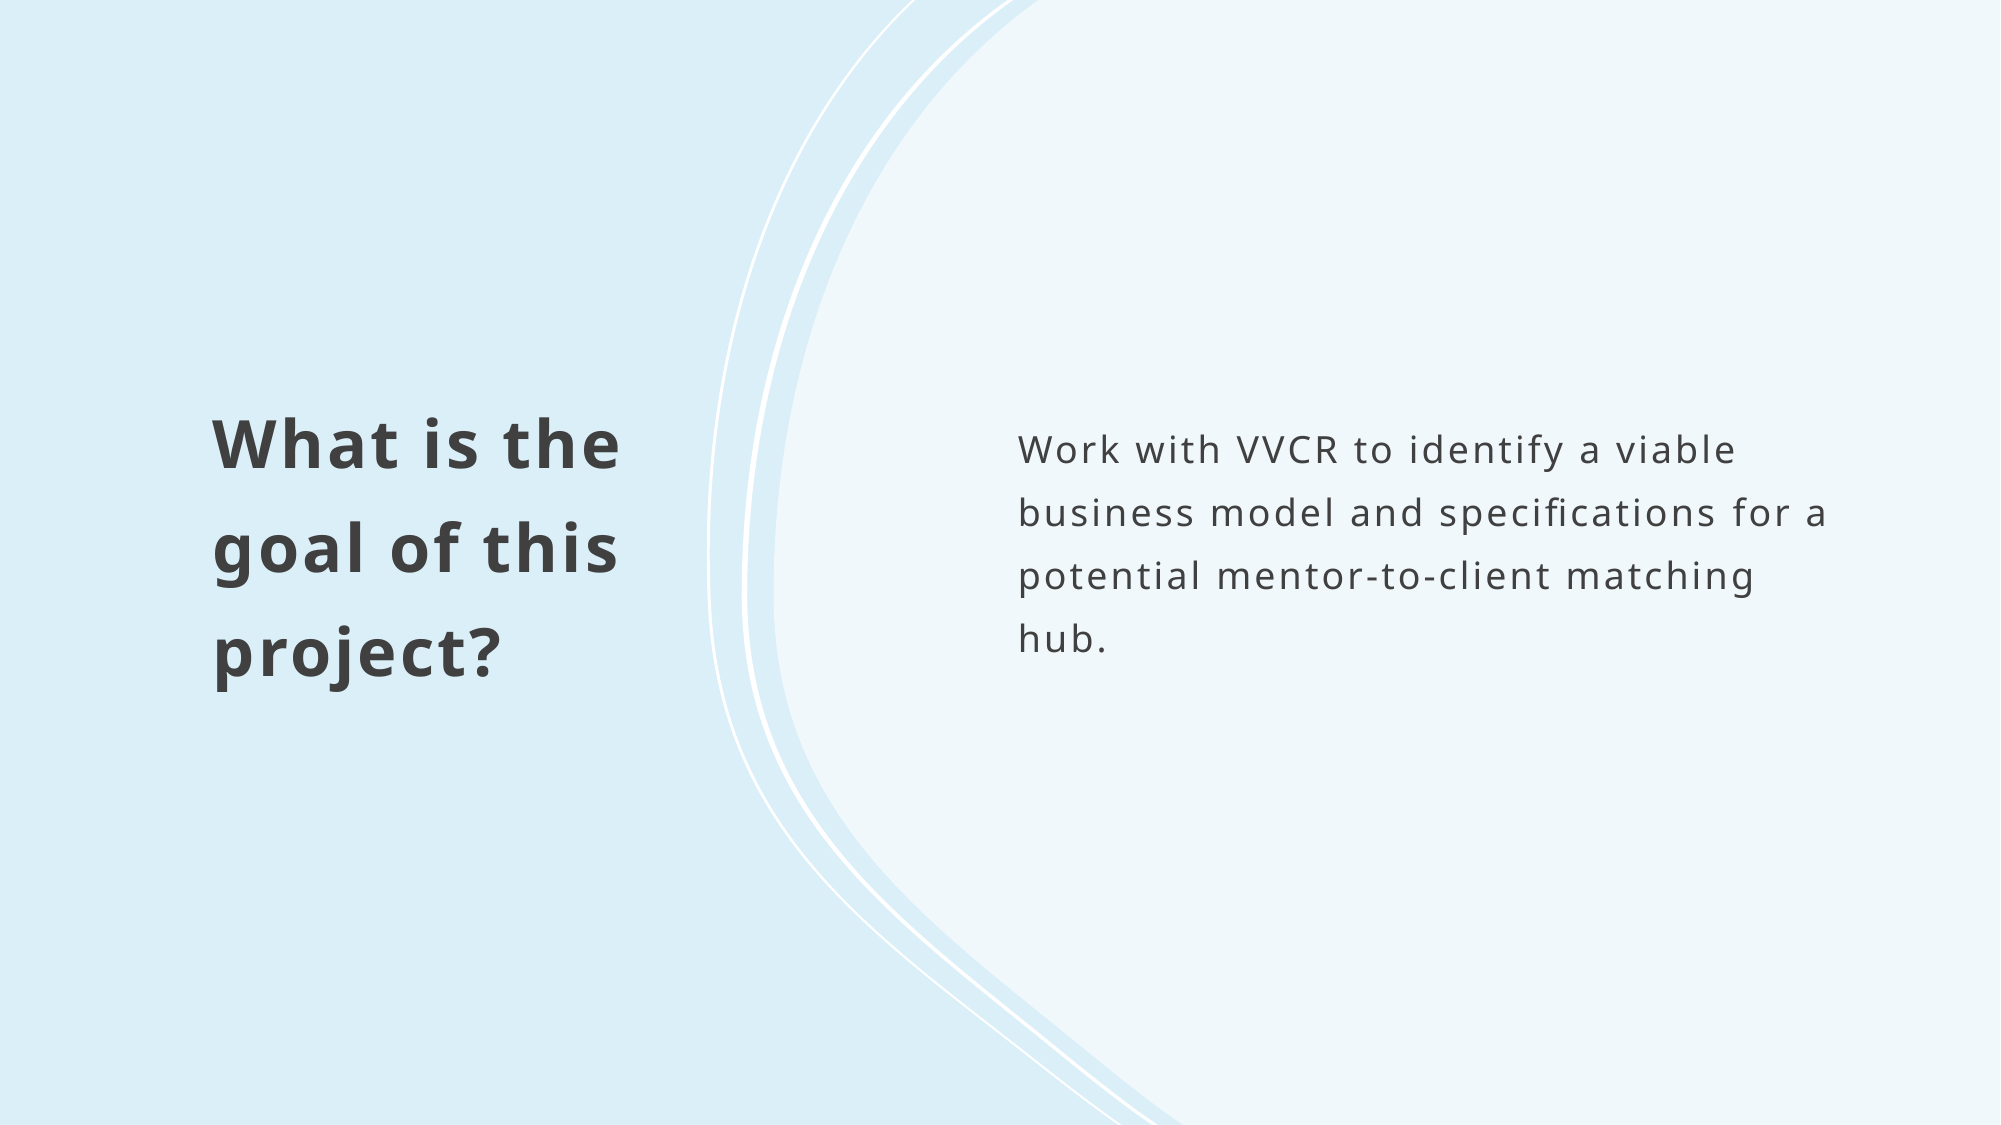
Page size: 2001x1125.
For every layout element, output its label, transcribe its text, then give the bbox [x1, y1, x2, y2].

title What is the goal of this project? [194, 181, 690, 883]
text_box [0, 0, 706, 1125]
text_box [706, 0, 2000, 1125]
